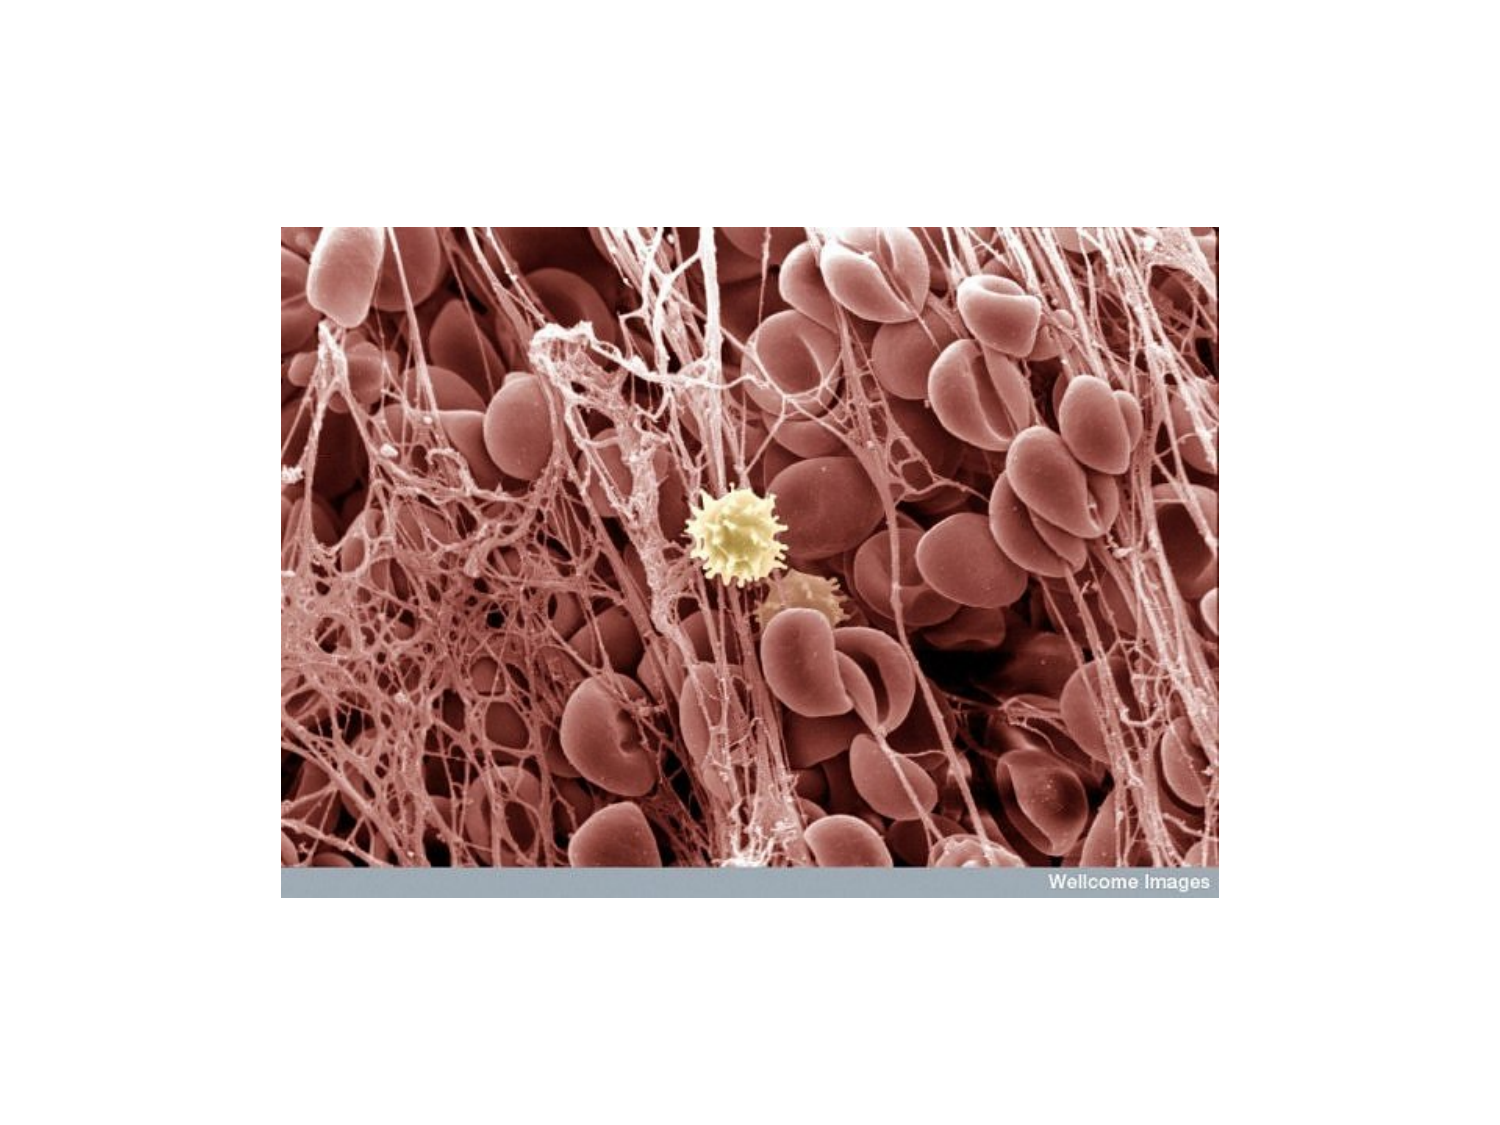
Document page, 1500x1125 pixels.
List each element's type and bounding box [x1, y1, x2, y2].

picture [281, 227, 1219, 898]
